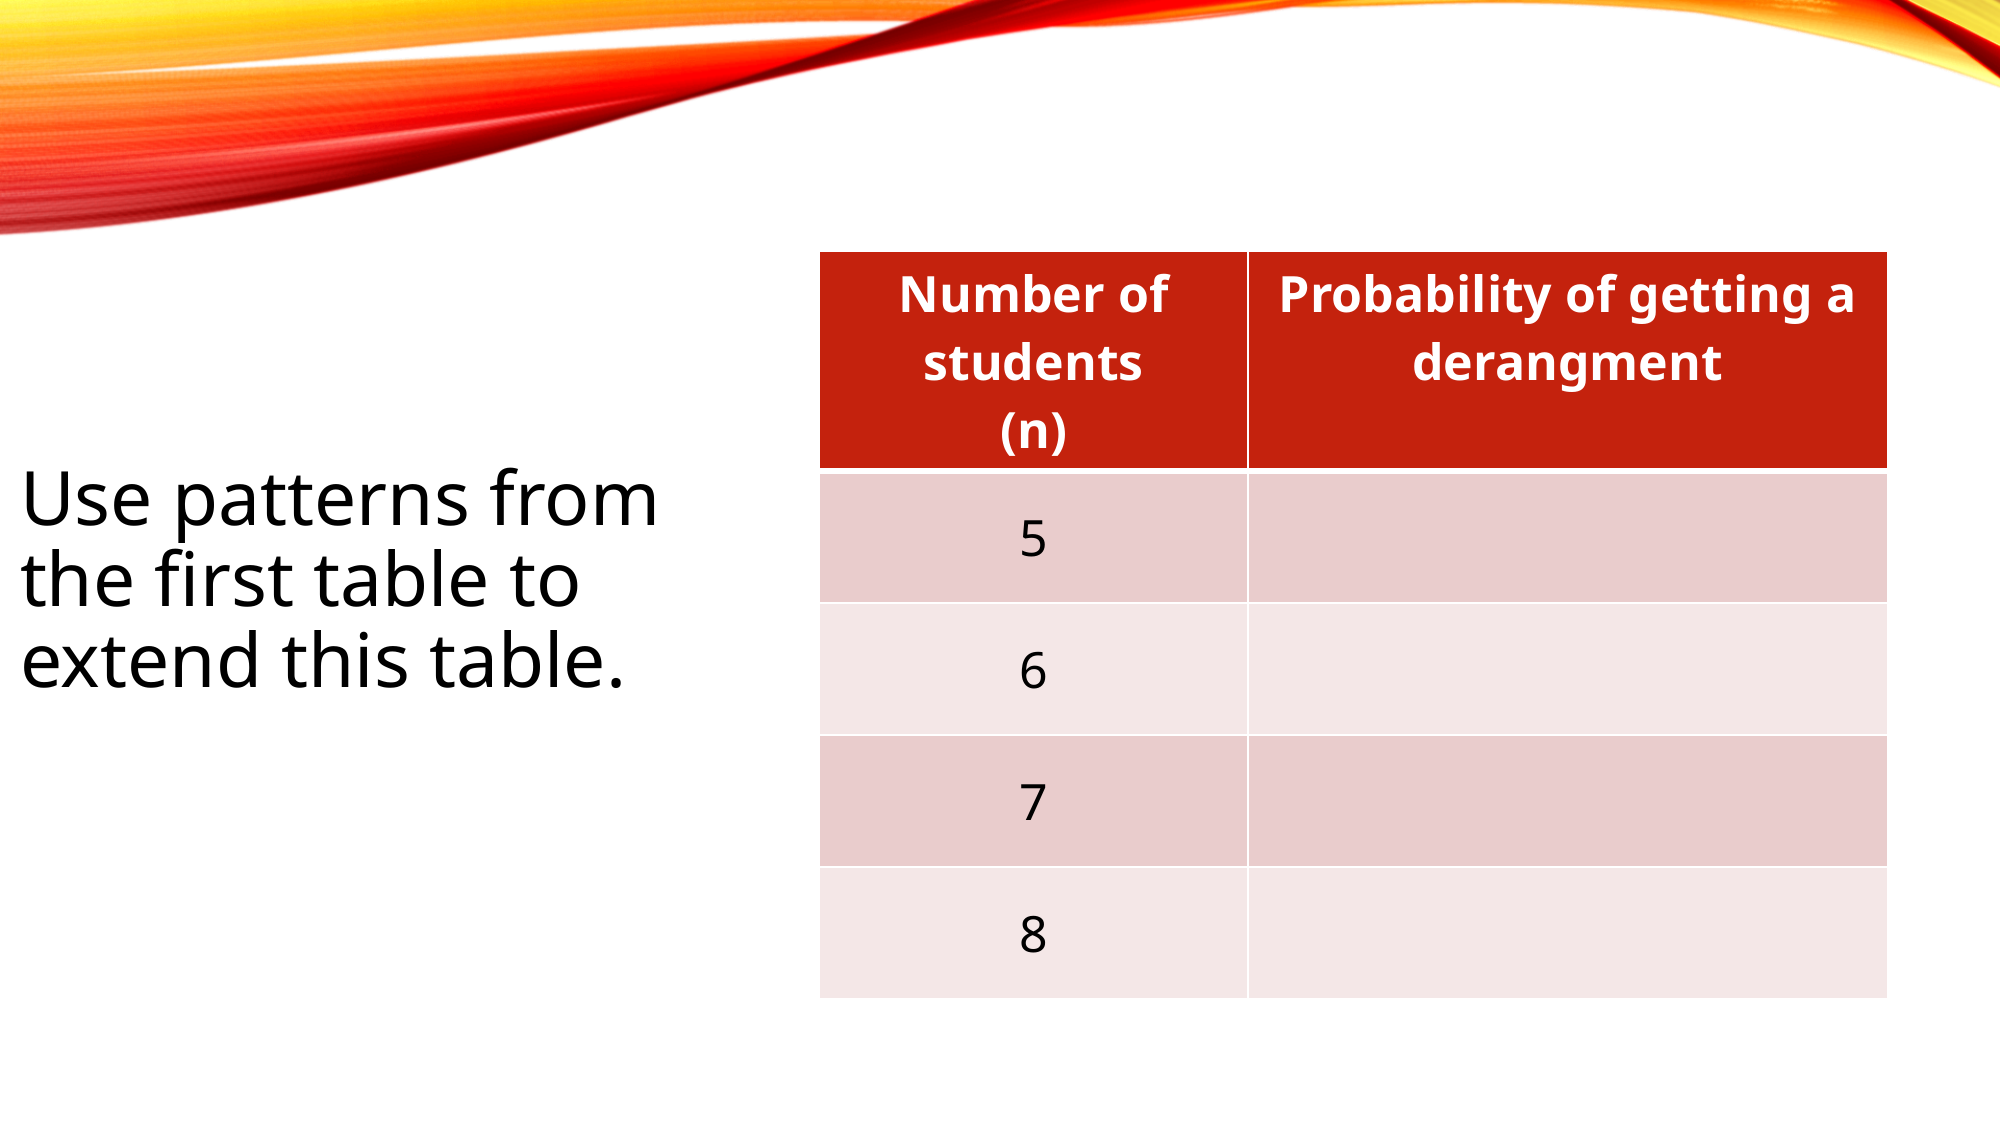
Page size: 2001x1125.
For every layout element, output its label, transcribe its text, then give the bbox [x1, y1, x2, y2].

table_cell [1249, 868, 1887, 998]
table_cell 6 [820, 604, 1247, 734]
table_cell [1249, 736, 1887, 866]
table_cell 8 [820, 868, 1247, 998]
title [392, 114, 2000, 327]
table_header Number of students (n) [820, 252, 1247, 468]
table_cell [1249, 604, 1887, 734]
list Use patterns from the first table to extend this table. [5, 453, 788, 773]
picture [0, 0, 2000, 237]
table_header Probability of getting a derangment [1249, 252, 1887, 468]
table_cell [1249, 474, 1887, 602]
table_cell 7 [820, 736, 1247, 866]
table_cell 5 [820, 474, 1247, 602]
